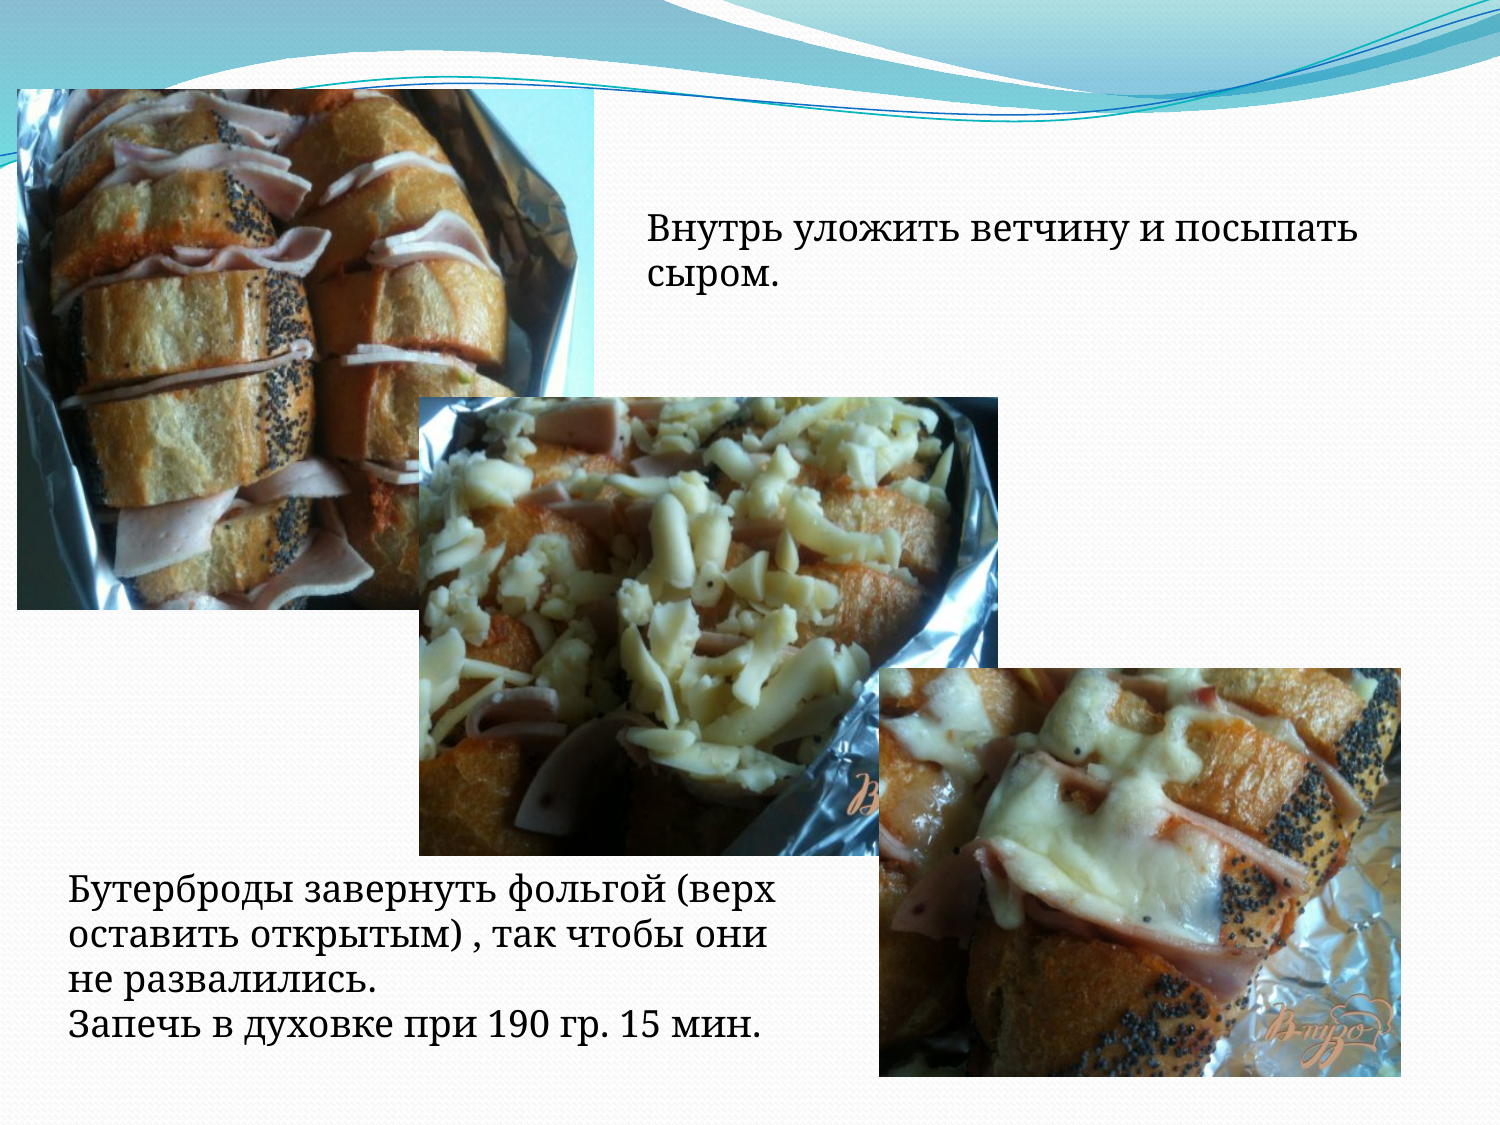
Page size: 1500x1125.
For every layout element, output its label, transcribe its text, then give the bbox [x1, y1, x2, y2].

picture [418, 396, 1401, 1078]
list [17, 89, 595, 610]
text_box Бутерброды завернуть фольгой (верх оставить открытым) , так чтобы они не развалились. Запечь в духовке при 190 гр. 15 мин. [53, 857, 809, 1053]
text_box Внутрь уложить ветчину и посыпать сыром. [631, 196, 1459, 301]
